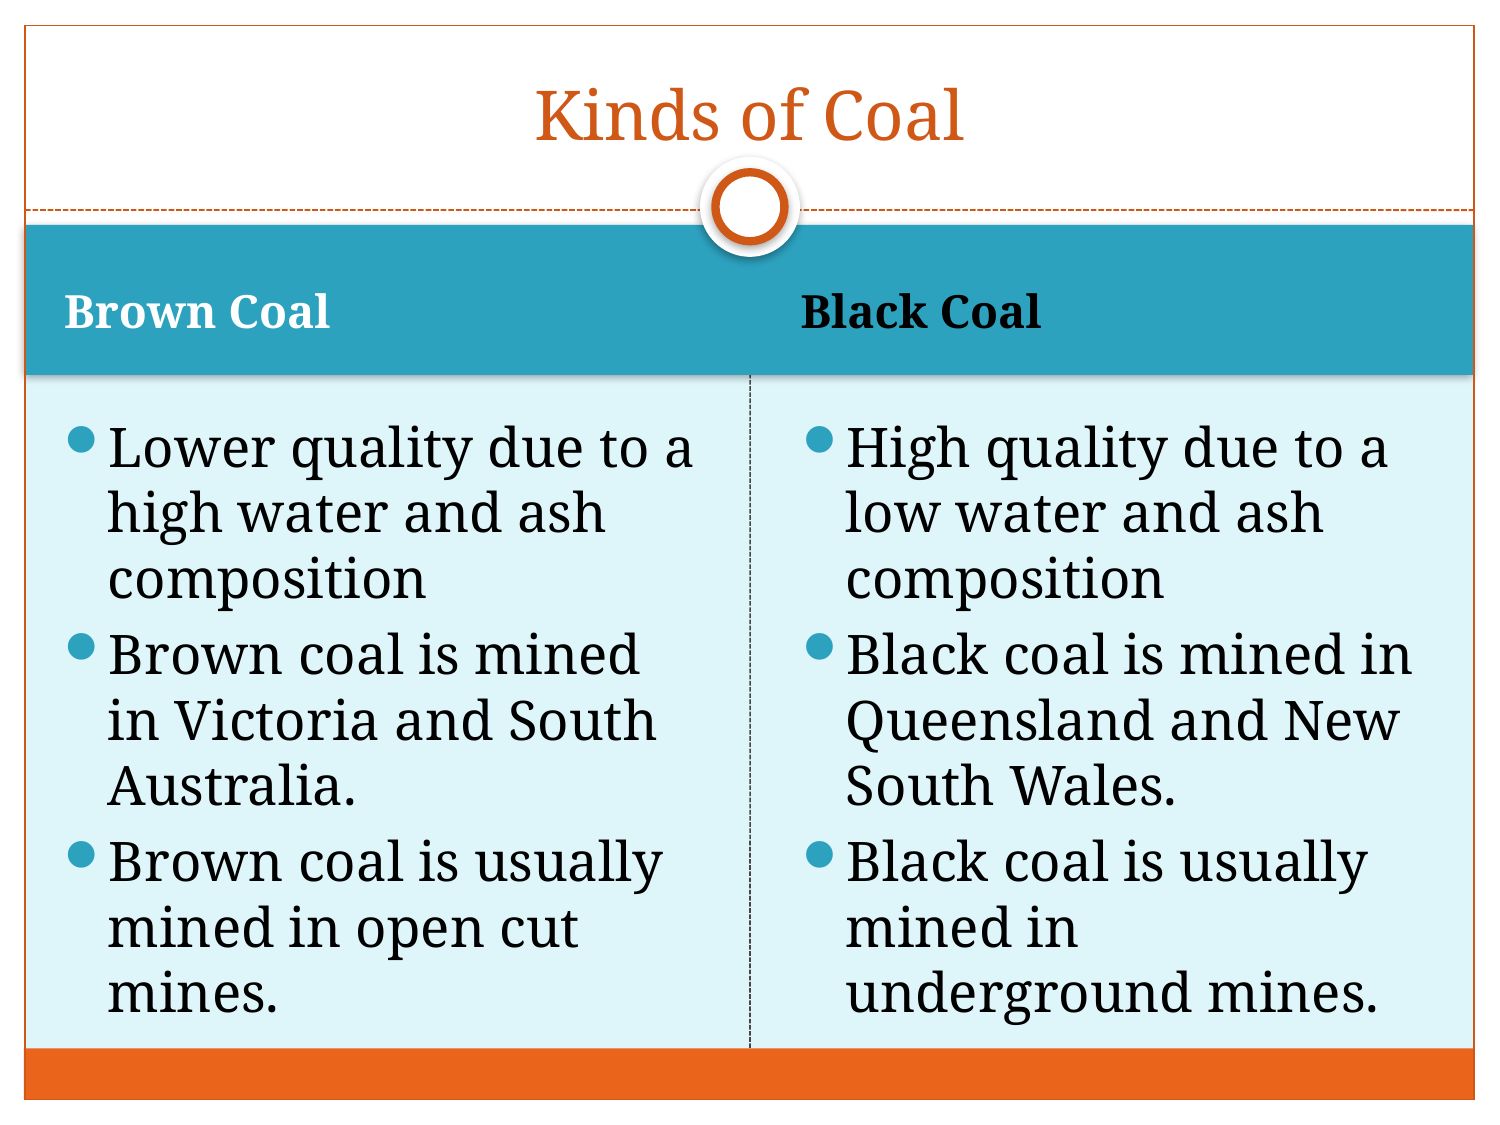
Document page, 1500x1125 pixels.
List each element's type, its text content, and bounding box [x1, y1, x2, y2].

list Lower quality due to a high water and ash composition Brown coal is mined in Victoria and South Australia. Brown coal is usually mined in open cut mines. [49, 405, 713, 1032]
list Brown Coal [48, 249, 714, 371]
list Black Coal [785, 249, 1450, 371]
list High quality due to a low water and ash composition Black coal is mined in Queensland and New South Wales. Black coal is usually mined in underground mines. [787, 405, 1450, 1033]
title Kinds of Coal [49, 37, 1450, 162]
